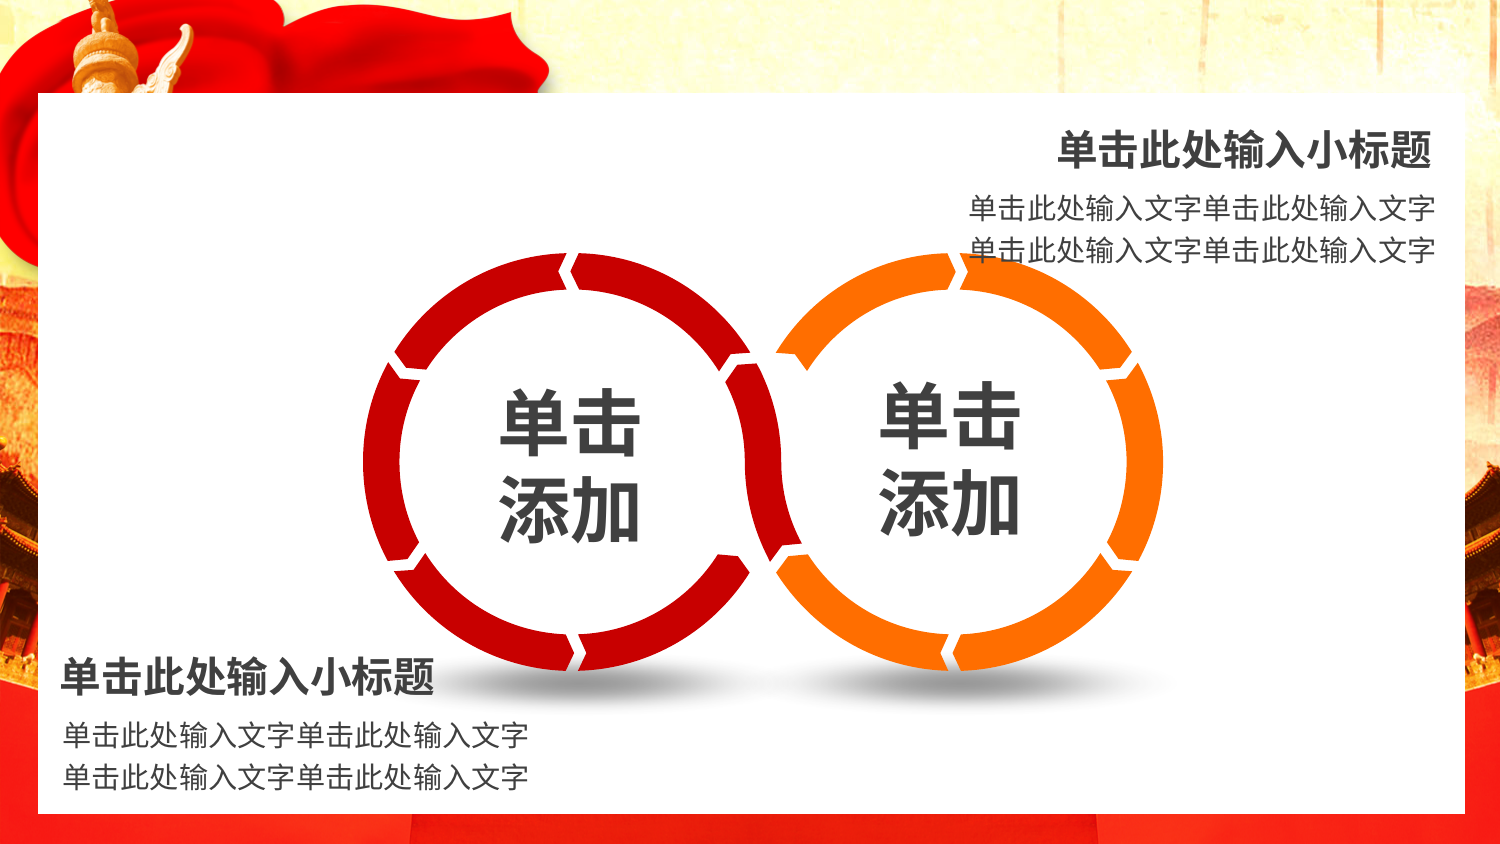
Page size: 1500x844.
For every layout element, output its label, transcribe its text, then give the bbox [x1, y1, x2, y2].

text_box 单击 添加 [391, 370, 750, 560]
text_box 单击此处输入小标题 [1021, 114, 1432, 174]
text_box [733, 363, 777, 562]
text_box [1114, 362, 1164, 561]
text_box [775, 256, 954, 362]
picture [0, 0, 1500, 844]
text_box 单击 添加 [771, 362, 1130, 553]
picture [358, 649, 1180, 716]
title [0, 45, 1294, 208]
text_box 单击此处输入小标题 [59, 641, 470, 701]
text_box [959, 276, 1132, 362]
text_box [776, 554, 949, 649]
text_box 单击此处输入文字单击此处输入文字 单击此处输入文字单击此处输入文字 [47, 703, 582, 802]
text_box [577, 560, 750, 649]
text_box [570, 253, 751, 370]
text_box [954, 553, 1133, 649]
text_box [394, 253, 567, 370]
text_box [363, 362, 398, 561]
text_box 单击此处输入文字单击此处输入文字 单击此处输入文字单击此处输入文字 [917, 176, 1452, 276]
text_box [393, 560, 573, 649]
